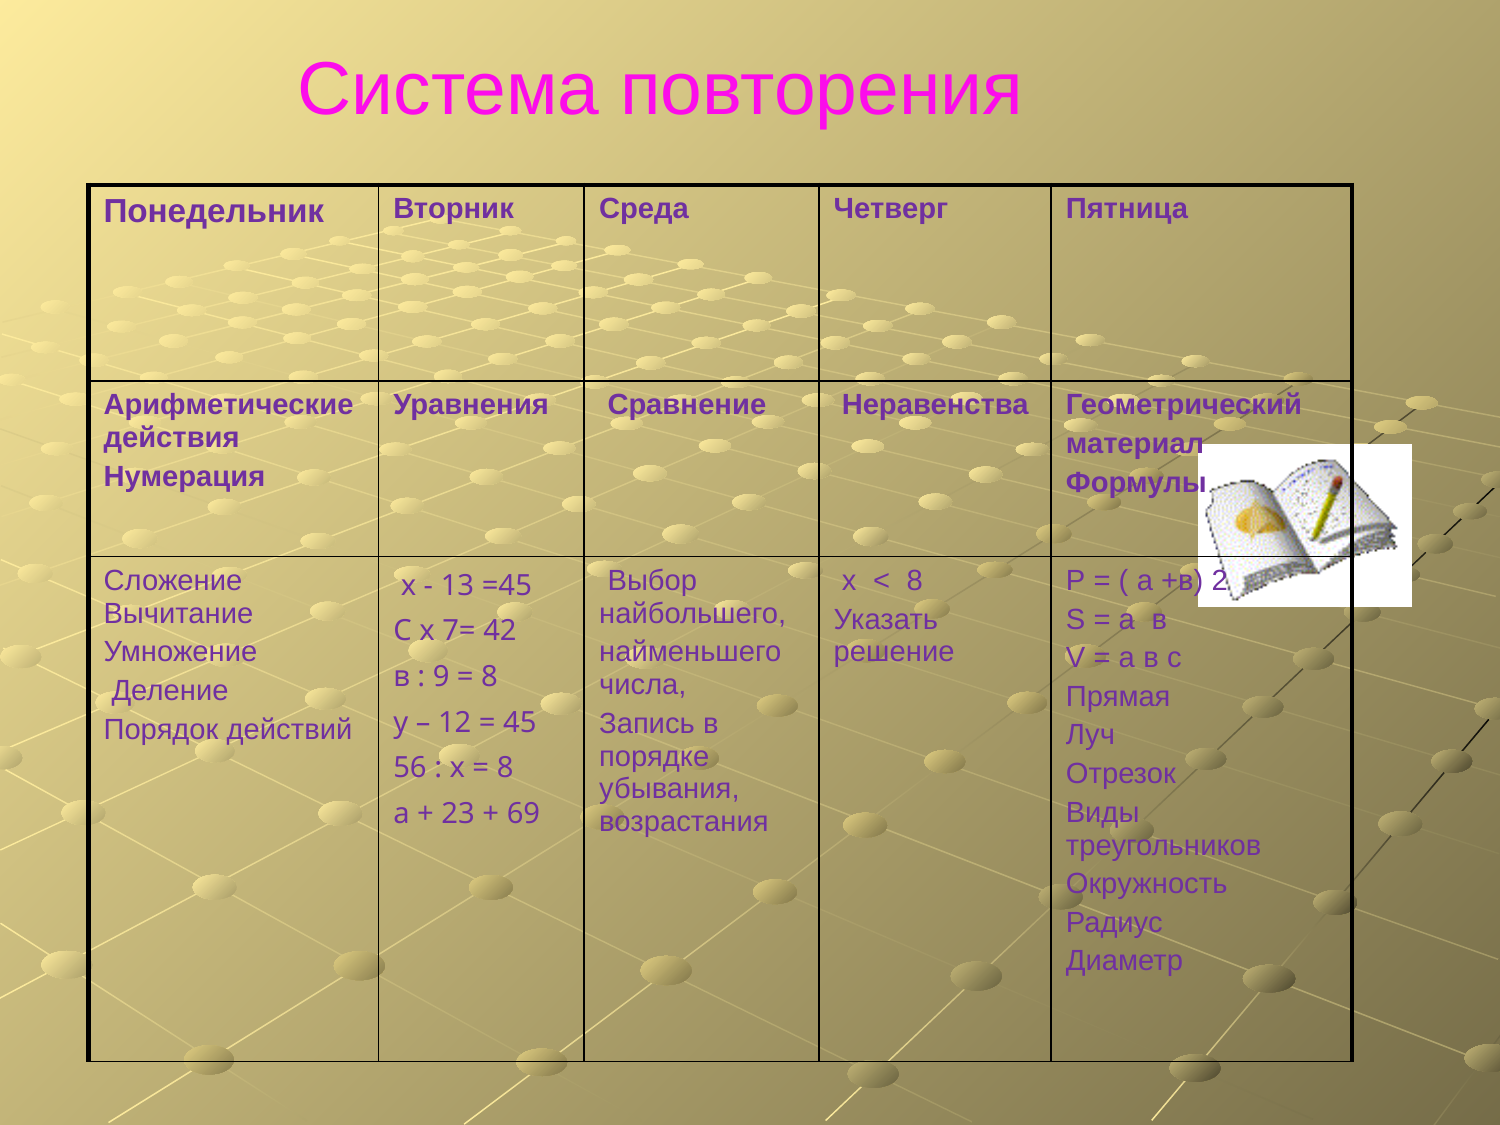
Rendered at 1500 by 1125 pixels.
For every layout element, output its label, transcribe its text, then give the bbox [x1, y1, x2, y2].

table_cell Сравнение [585, 382, 818, 556]
text_box [218, 78, 1288, 138]
table_header Вторник [379, 187, 583, 380]
table_header Пятница [1052, 187, 1350, 380]
table_header Понедельник [91, 187, 378, 380]
table_cell Арифметические действия Нумерация [91, 382, 378, 556]
list Система повторения [129, 42, 1288, 162]
table_cell Сложение Вычитание Умножение Деление Порядок действий [91, 557, 378, 1061]
table_cell Р = ( а +в) 2 S = а в V = а в с Прямая Луч Отрезок Виды треугольников Окружность Радиус Диаметр [1052, 557, 1350, 1061]
table_cell Уравнения [379, 382, 583, 556]
table_cell х - 13 =45 С х 7= 42 в : 9 = 8 у – 12 = 45 56 : х = 8 а + 23 + 69 [379, 557, 583, 1061]
table_cell х < 8 Указать решение [820, 557, 1050, 1061]
table_cell Неравенства [820, 382, 1050, 556]
table_header Четверг [820, 187, 1050, 380]
title [112, 24, 1240, 162]
table_cell Выбор найбольшего, найменьшего числа, Запись в порядке убывания, возрастания [585, 557, 818, 1061]
table_cell Геометрический материал Формулы [1052, 382, 1350, 556]
table_header Среда [585, 187, 818, 380]
picture [1198, 444, 1412, 607]
